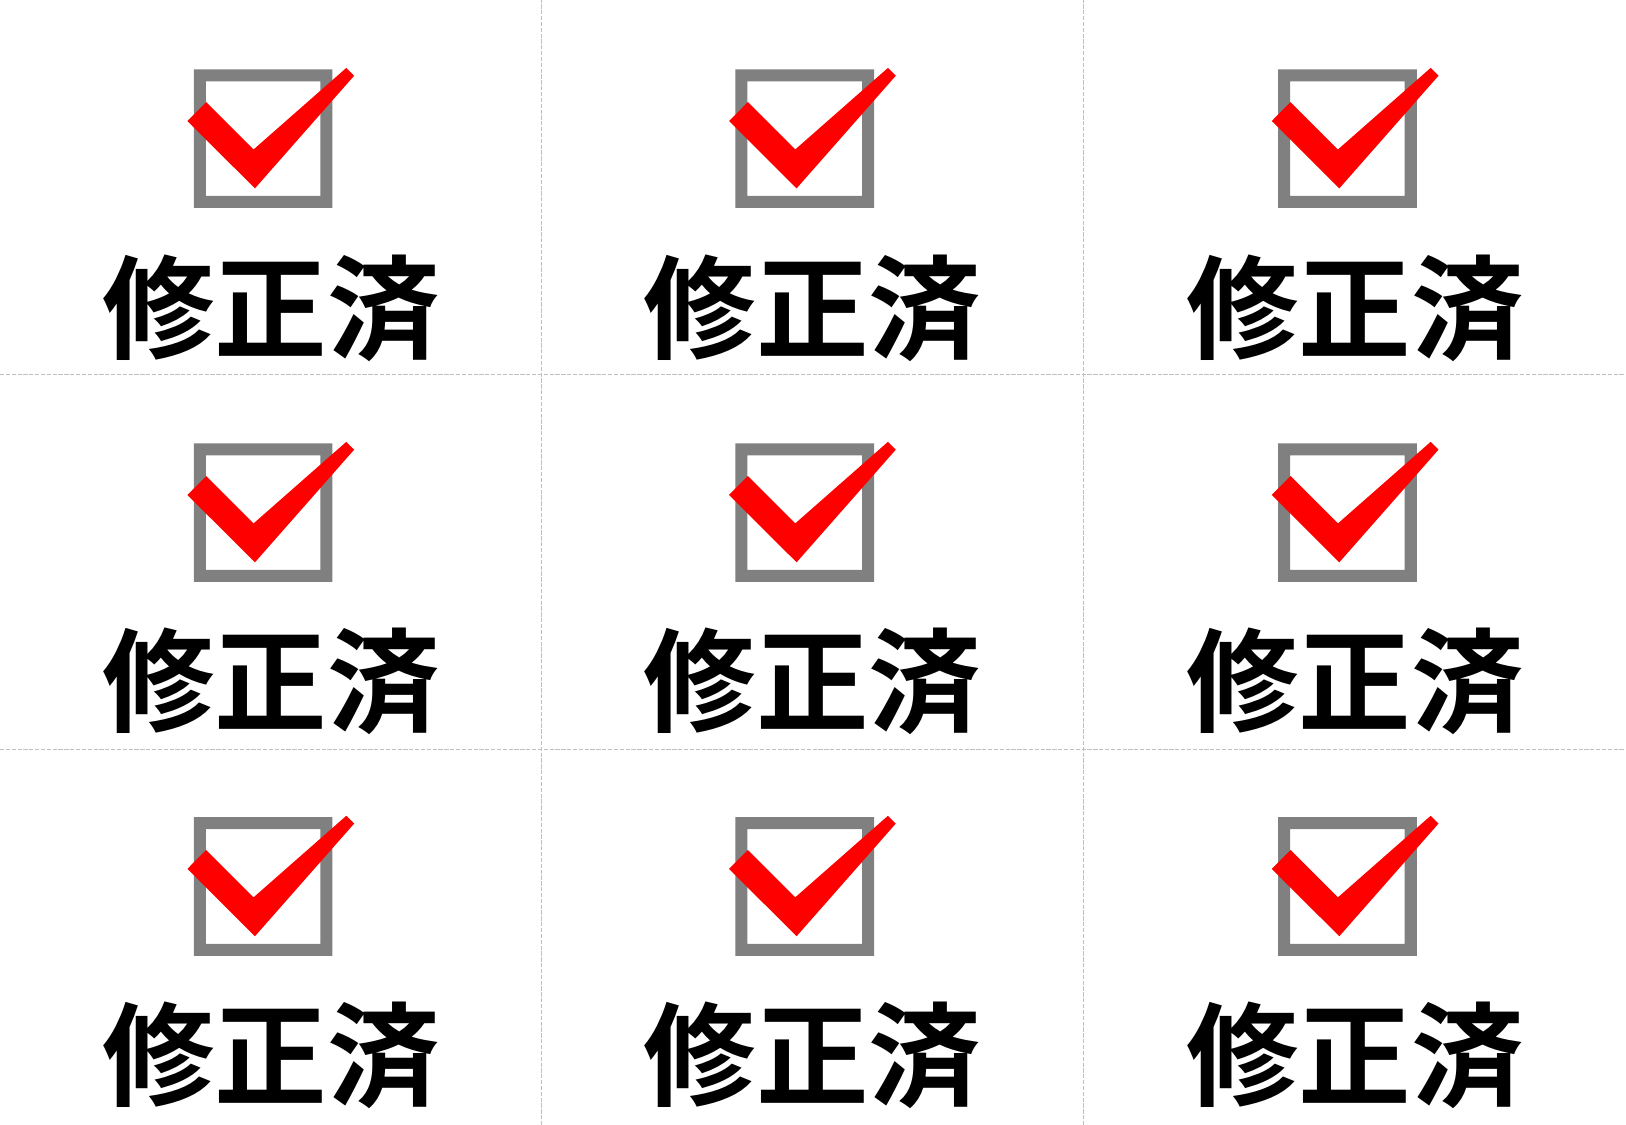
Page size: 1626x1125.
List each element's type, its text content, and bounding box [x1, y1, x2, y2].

text_box 修正済 [643, 237, 982, 373]
text_box 修正済 [1186, 611, 1525, 747]
text_box 修正済 [101, 611, 440, 747]
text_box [729, 441, 896, 582]
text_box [187, 67, 355, 208]
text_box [1271, 815, 1439, 956]
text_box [1271, 67, 1439, 208]
text_box 修正済 [643, 985, 982, 1121]
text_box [187, 815, 355, 956]
text_box 修正済 [1186, 237, 1525, 373]
text_box 修正済 [1186, 985, 1525, 1121]
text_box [1271, 441, 1439, 582]
text_box 修正済 [643, 611, 982, 747]
text_box 修正済 [101, 237, 440, 373]
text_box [729, 67, 896, 208]
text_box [187, 441, 355, 582]
text_box 修正済 [101, 985, 440, 1121]
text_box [729, 815, 896, 956]
